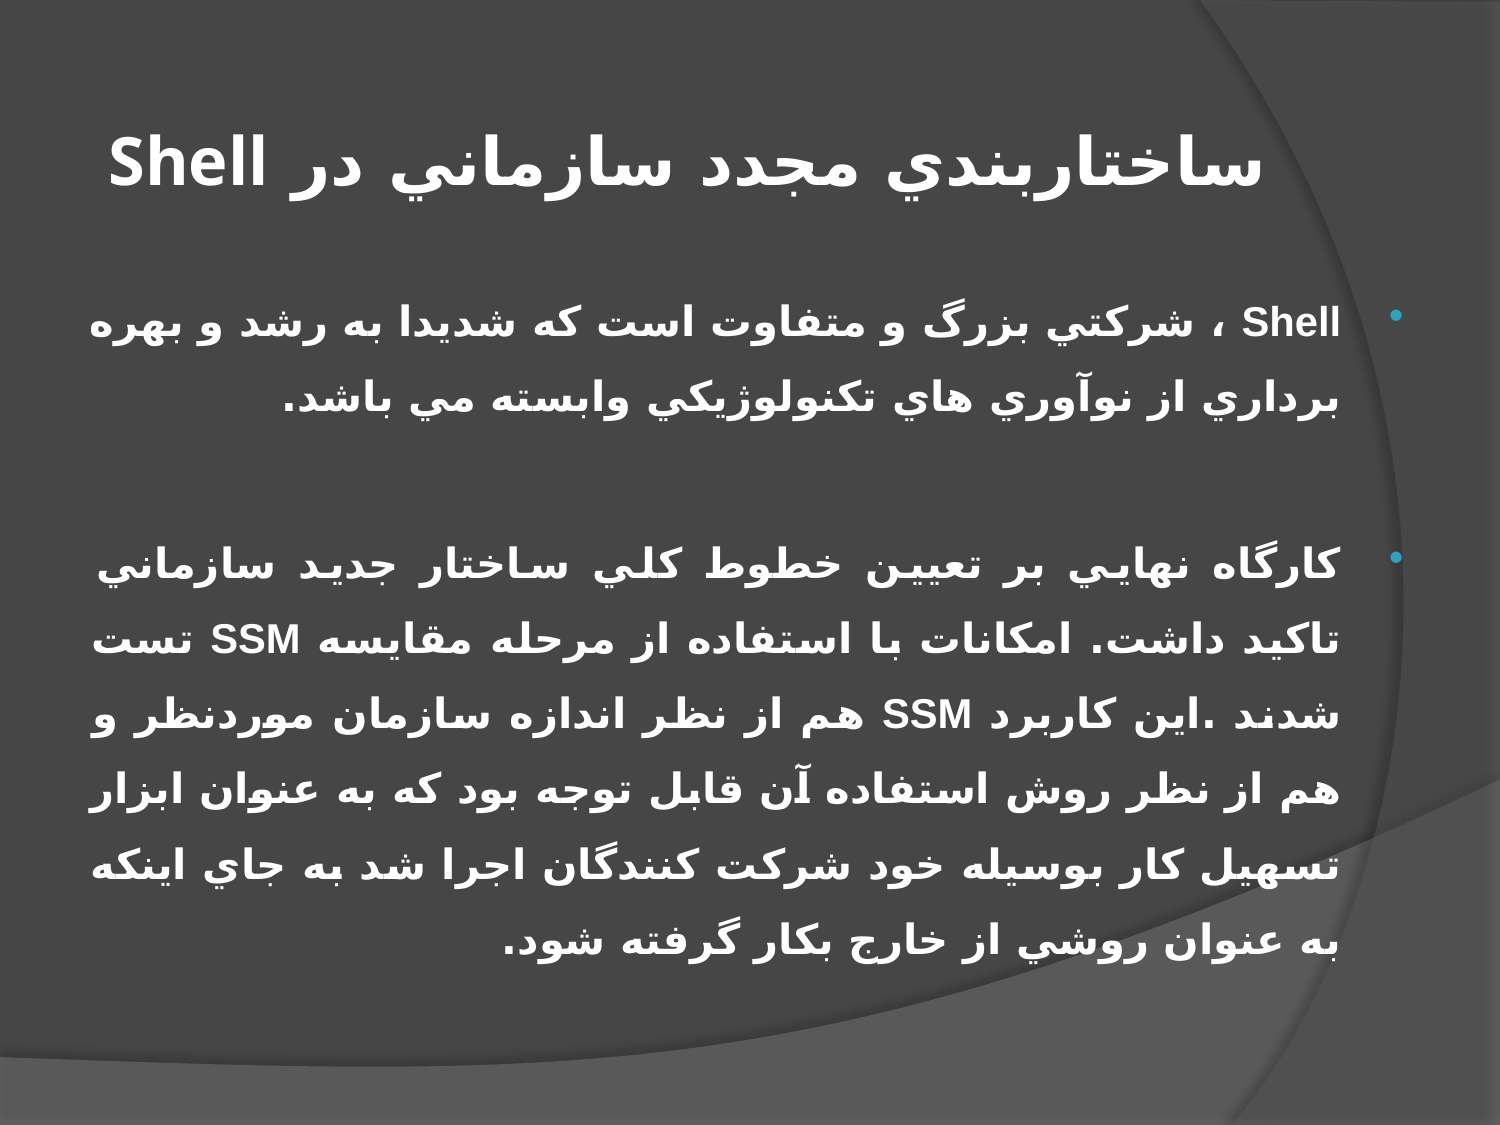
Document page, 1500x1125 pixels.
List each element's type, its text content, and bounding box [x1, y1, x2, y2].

title ساختاربندي مجدد سازماني در Shell [75, 45, 1300, 233]
list Shell ، شركتي بزرگ و متفاوت است كه شديدا به رشد و بهره برداري از نوآوري هاي تكنولوژيكي وابسته مي باشد. كارگاه نهايي بر تعيين خطوط كلي ساختار جديد سازماني تاكيد داشت. امكانات با استفاده از مرحله مقايسه SSM تست شدند .اين كاربرد SSM هم از نظر اندازه سازمان موردنظر و هم از نظر روش استفاده آن قابل توجه بود كه به عنوان ابزار تسهيل كار بوسيله خود شركت كنندگان اجرا شد به جاي اينكه به عنوان روشي از خارج بكار گرفته شود. [75, 262, 1425, 1075]
